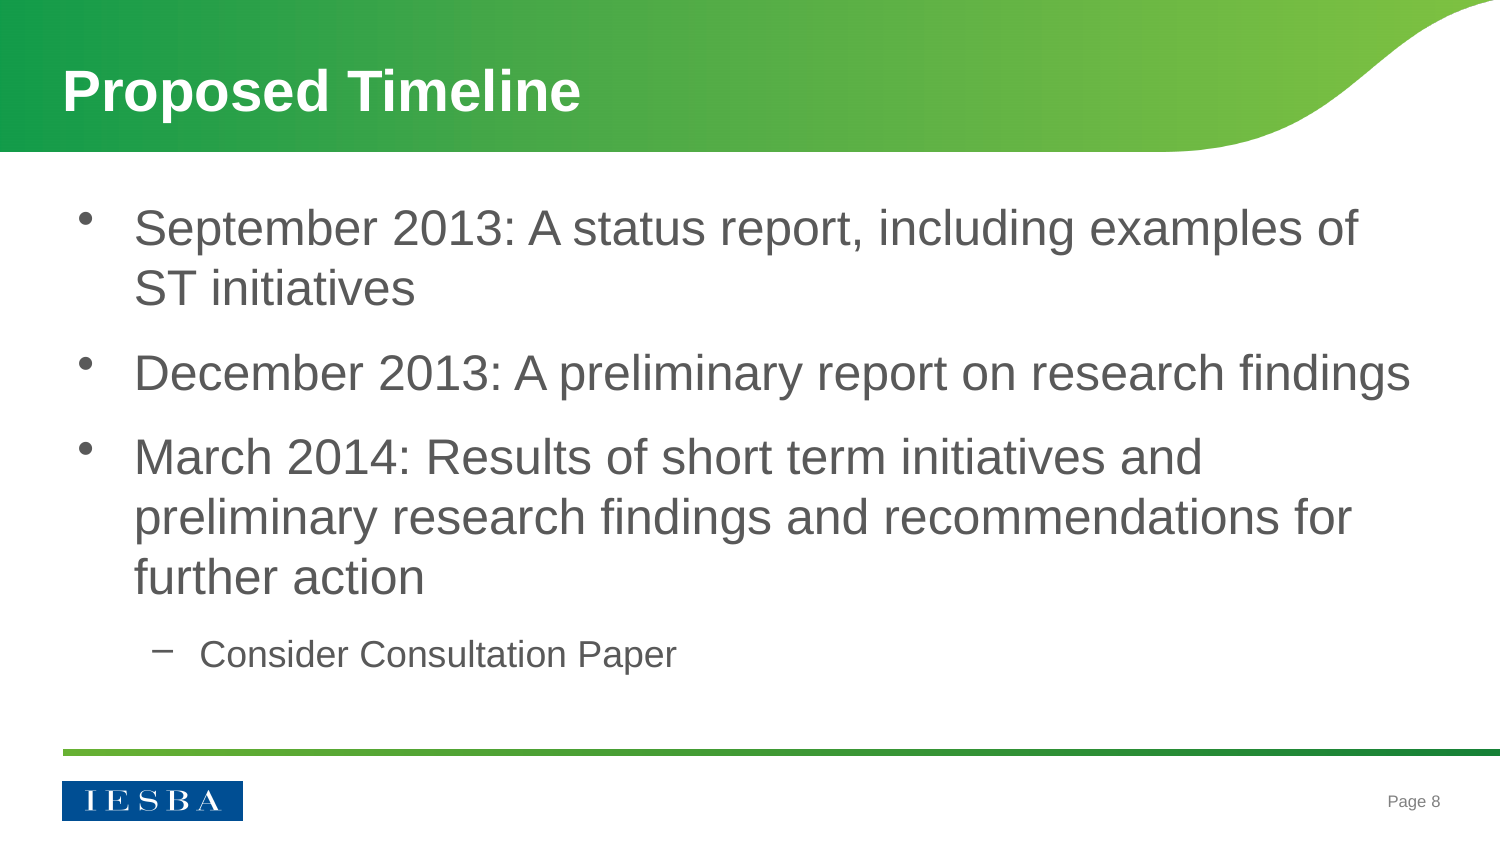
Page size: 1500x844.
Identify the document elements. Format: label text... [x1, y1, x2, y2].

picture [0, 0, 1497, 152]
picture [62, 781, 243, 821]
list September 2013: A status report, including examples of ST initiatives December 2013: A preliminary report on research findings March 2014: Results of short term initiatives and preliminary research findings and recommendations for further action Consider Consultation Paper [62, 187, 1450, 694]
title Proposed Timeline [62, 55, 1300, 121]
